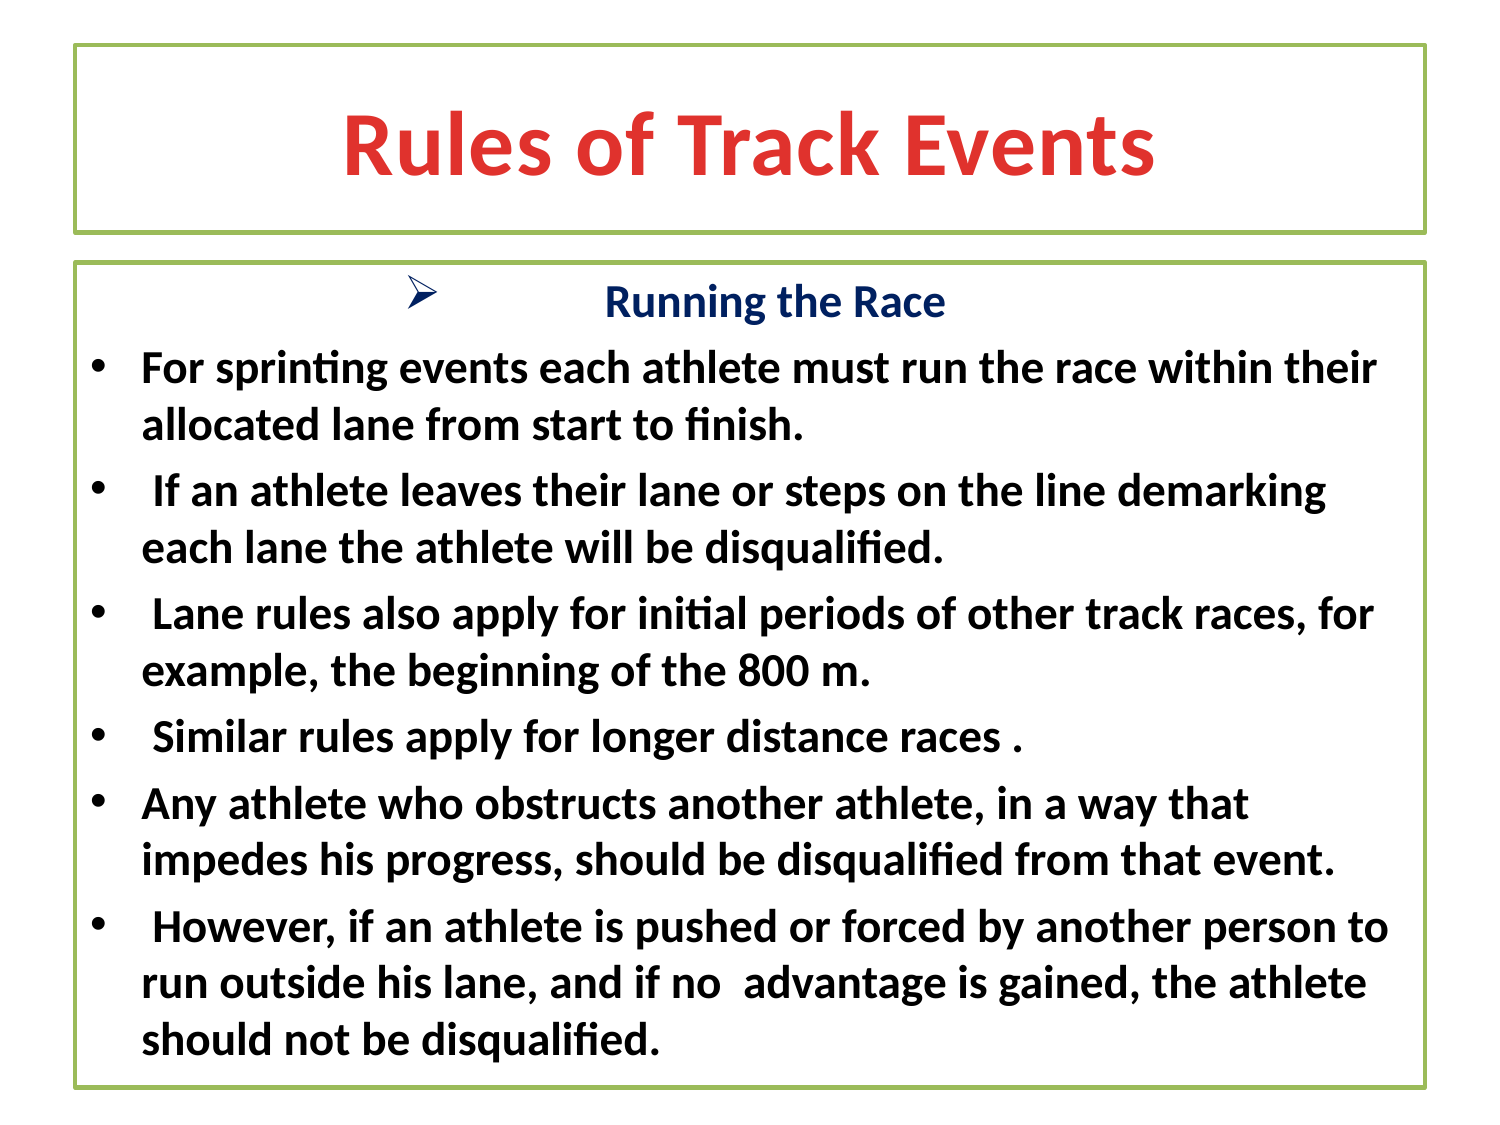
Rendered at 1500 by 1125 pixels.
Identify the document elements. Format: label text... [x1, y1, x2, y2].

list Running the Race For sprinting events each athlete must run the race within their allocated lane from start to finish. If an athlete leaves their lane or steps on the line demarking each lane the athlete will be disqualified. Lane rules also apply for initial periods of other track races, for example, the beginning of the 800 m. Similar rules apply for longer distance races . Any athlete who obstructs another athlete, in a way that impedes his progress, should be disqualified from that event. However, if an athlete is pushed or forced by another person to run outside his lane, and if no advantage is gained, the athlete should not be disqualified. [73, 260, 1427, 1090]
title Rules of Track Events [73, 43, 1427, 235]
